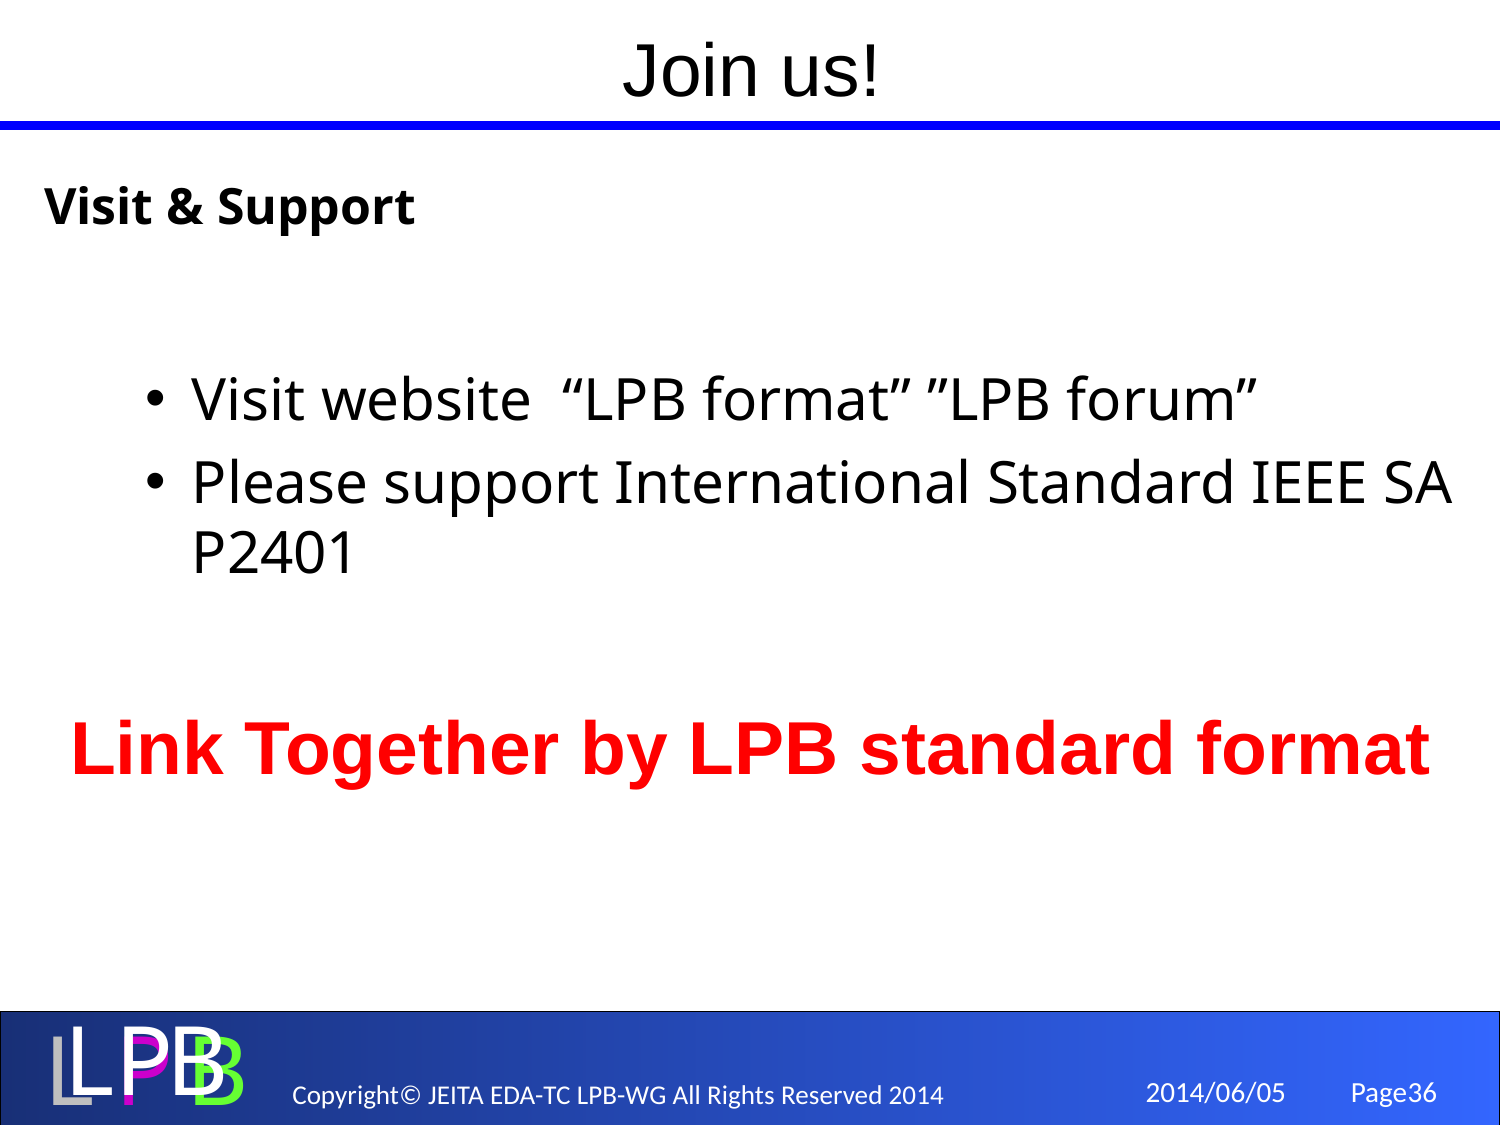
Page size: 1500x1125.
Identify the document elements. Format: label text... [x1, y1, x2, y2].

text_box Visit & Support Visit website “LPB format” ”LPB forum” Please support International Standard IEEE SA P2401 Link Together by LPB standard format [29, 149, 1483, 798]
title Join us! [80, 19, 1424, 114]
